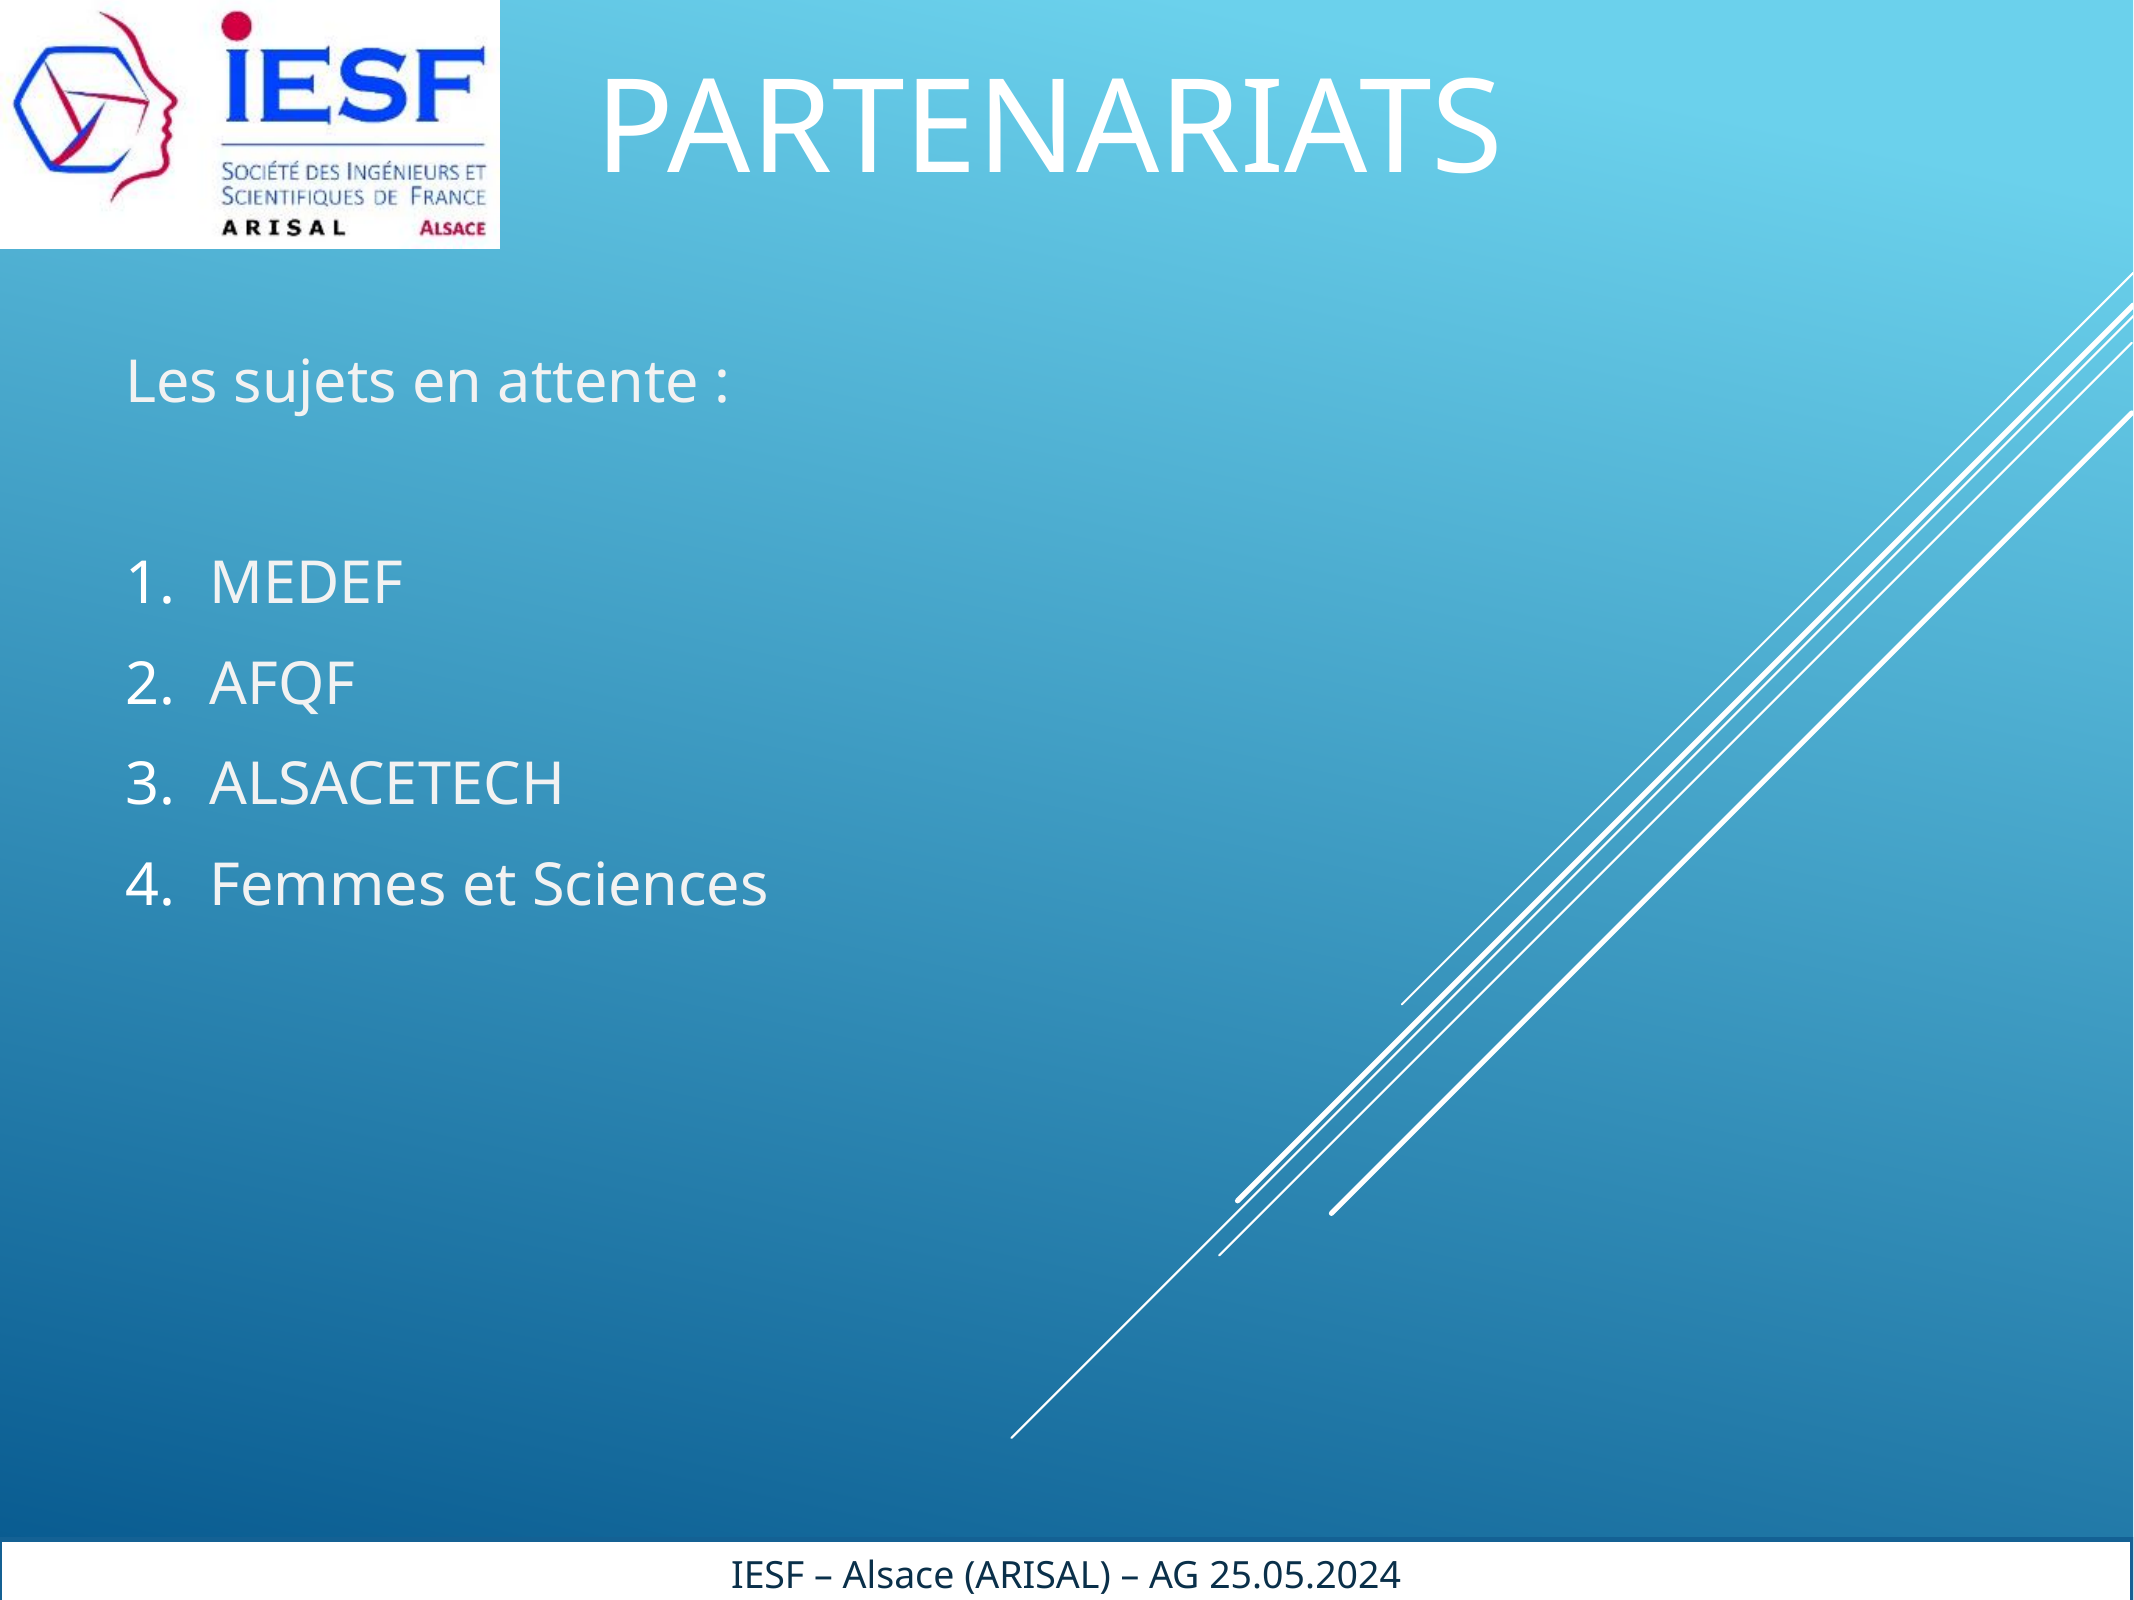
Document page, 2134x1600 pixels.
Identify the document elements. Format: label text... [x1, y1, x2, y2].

subtitle Les sujets en attente : MEDEF AFQF ALSACETECH Femmes et Sciences [110, 234, 2023, 1504]
picture [0, 207, 500, 249]
text_box IESF – Alsace (ARISAL) – AG 25.05.2024 [0, 1538, 2134, 1600]
title PaRTENARIATS [0, 0, 2134, 207]
